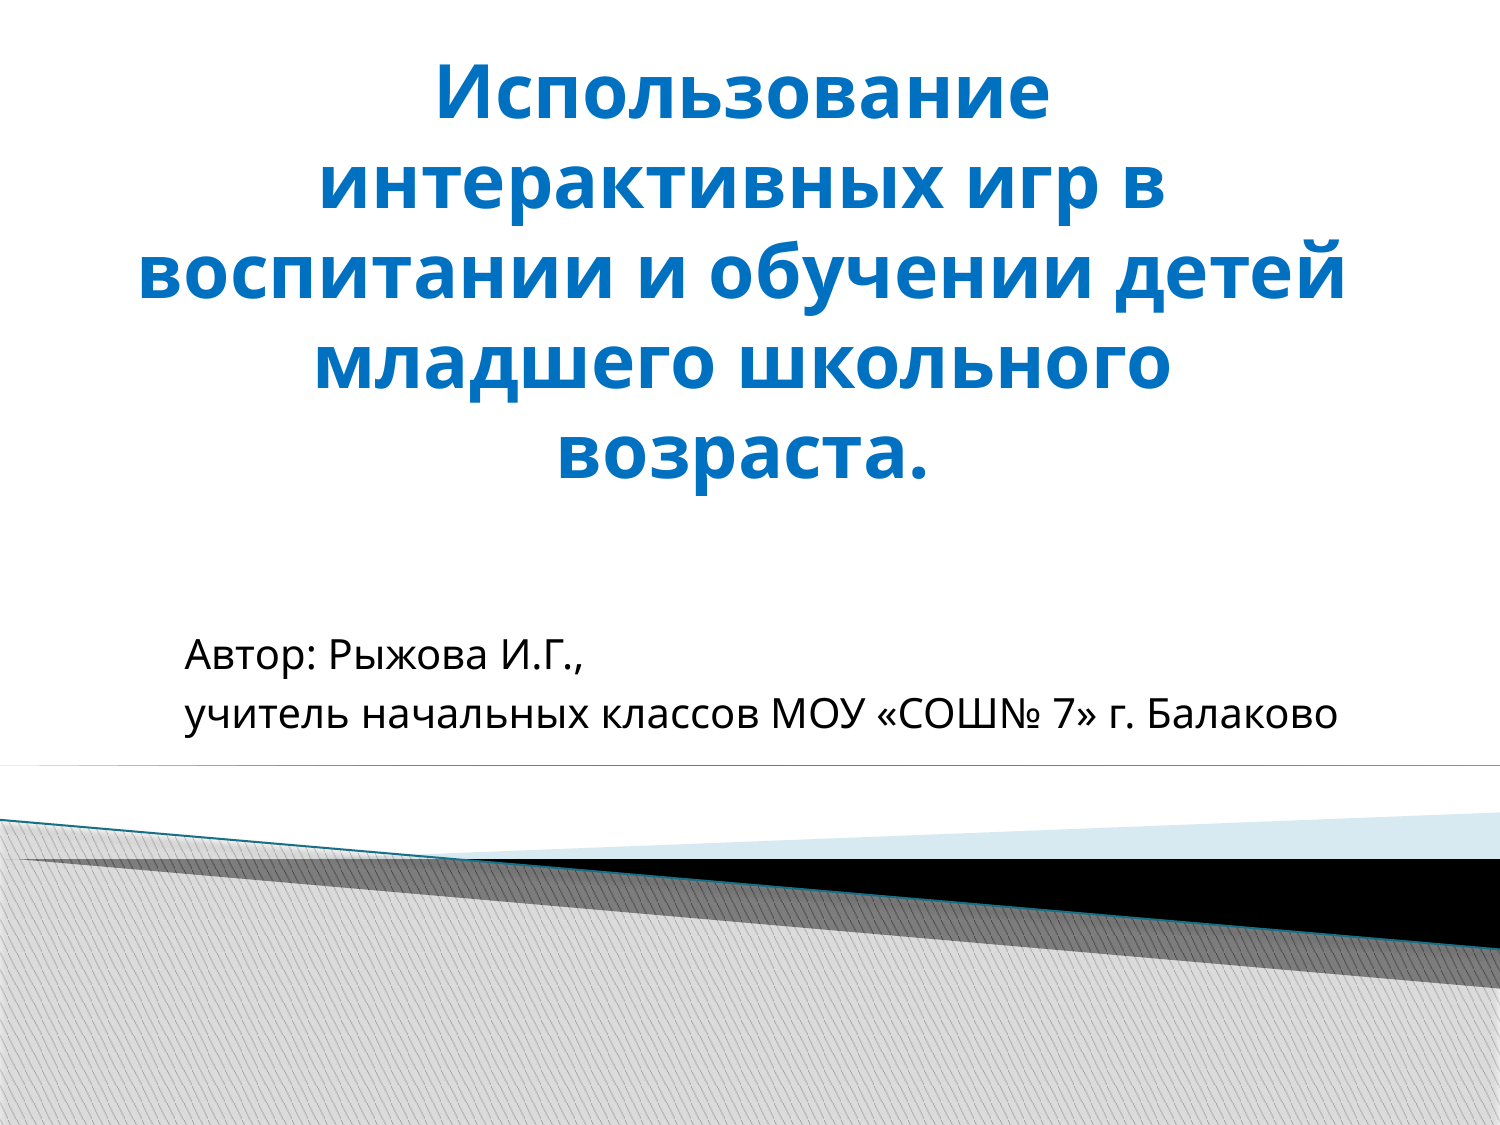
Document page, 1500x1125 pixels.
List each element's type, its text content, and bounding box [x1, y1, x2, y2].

picture [5, 859, 1500, 989]
title Использование интерактивных игр в воспитании и обучении детей младшего школьного возраста. [105, 23, 1381, 591]
subtitle Автор: Рыжова И.Г., учитель начальных классов МОУ «СОШ№ 7» г. Балаково [112, 503, 1388, 790]
